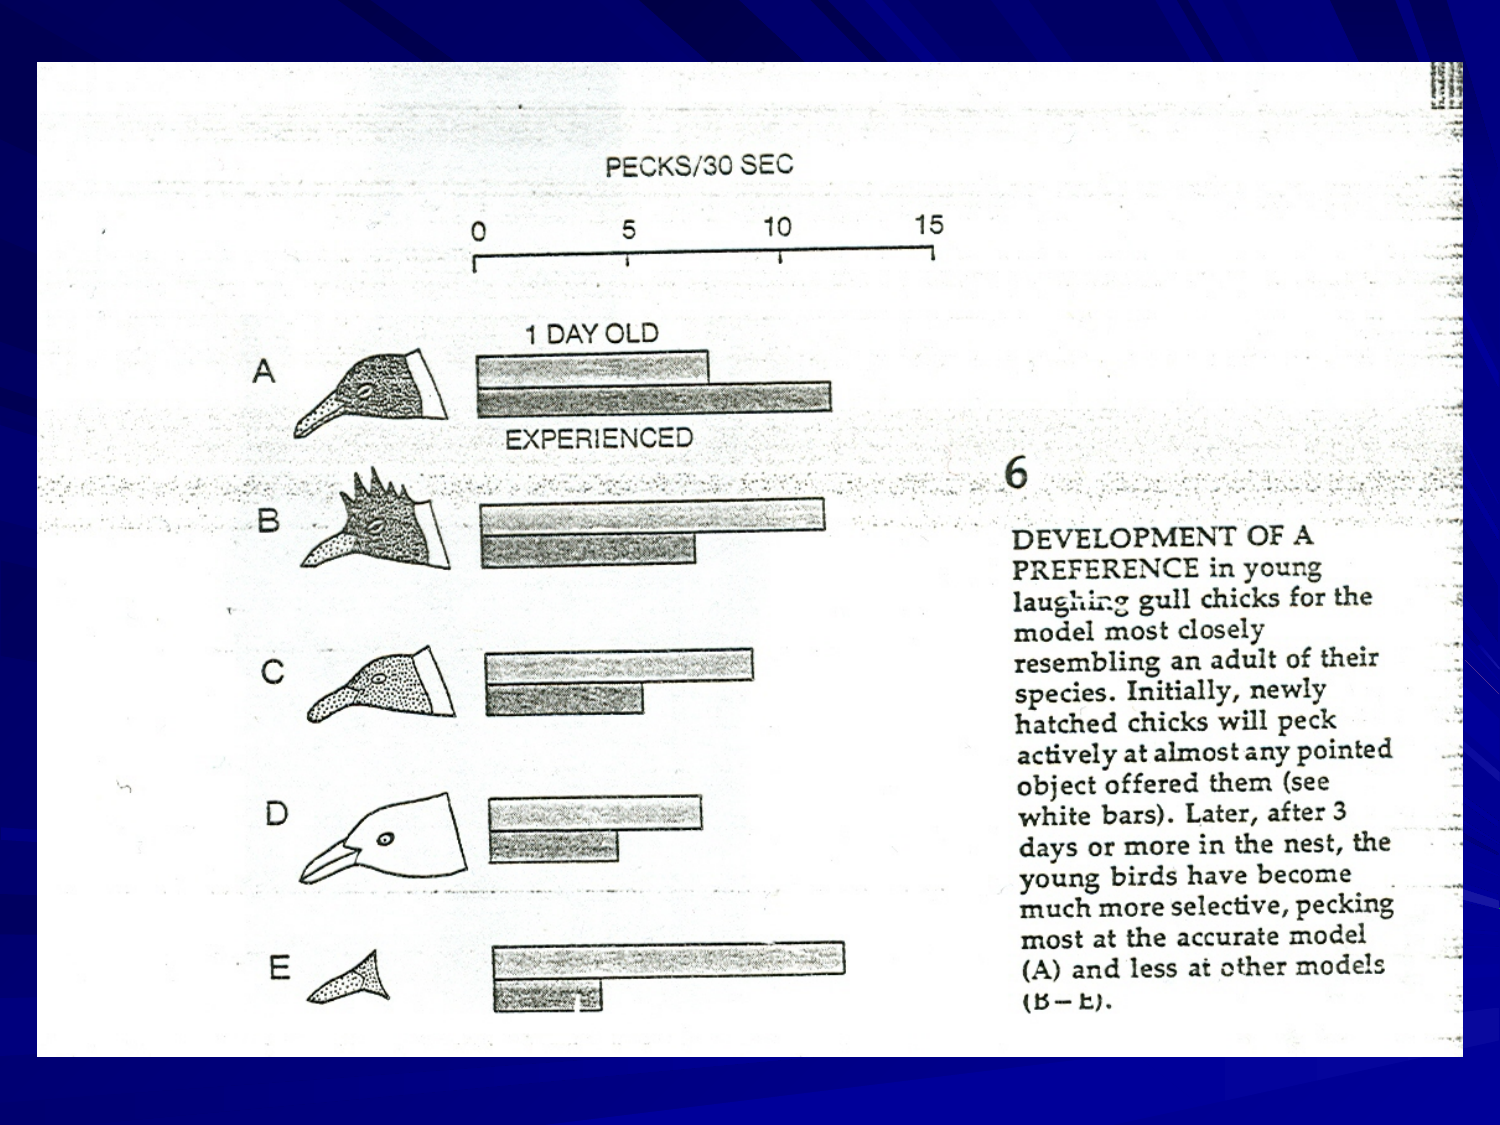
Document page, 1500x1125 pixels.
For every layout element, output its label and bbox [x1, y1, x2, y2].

list [37, 62, 1463, 1057]
